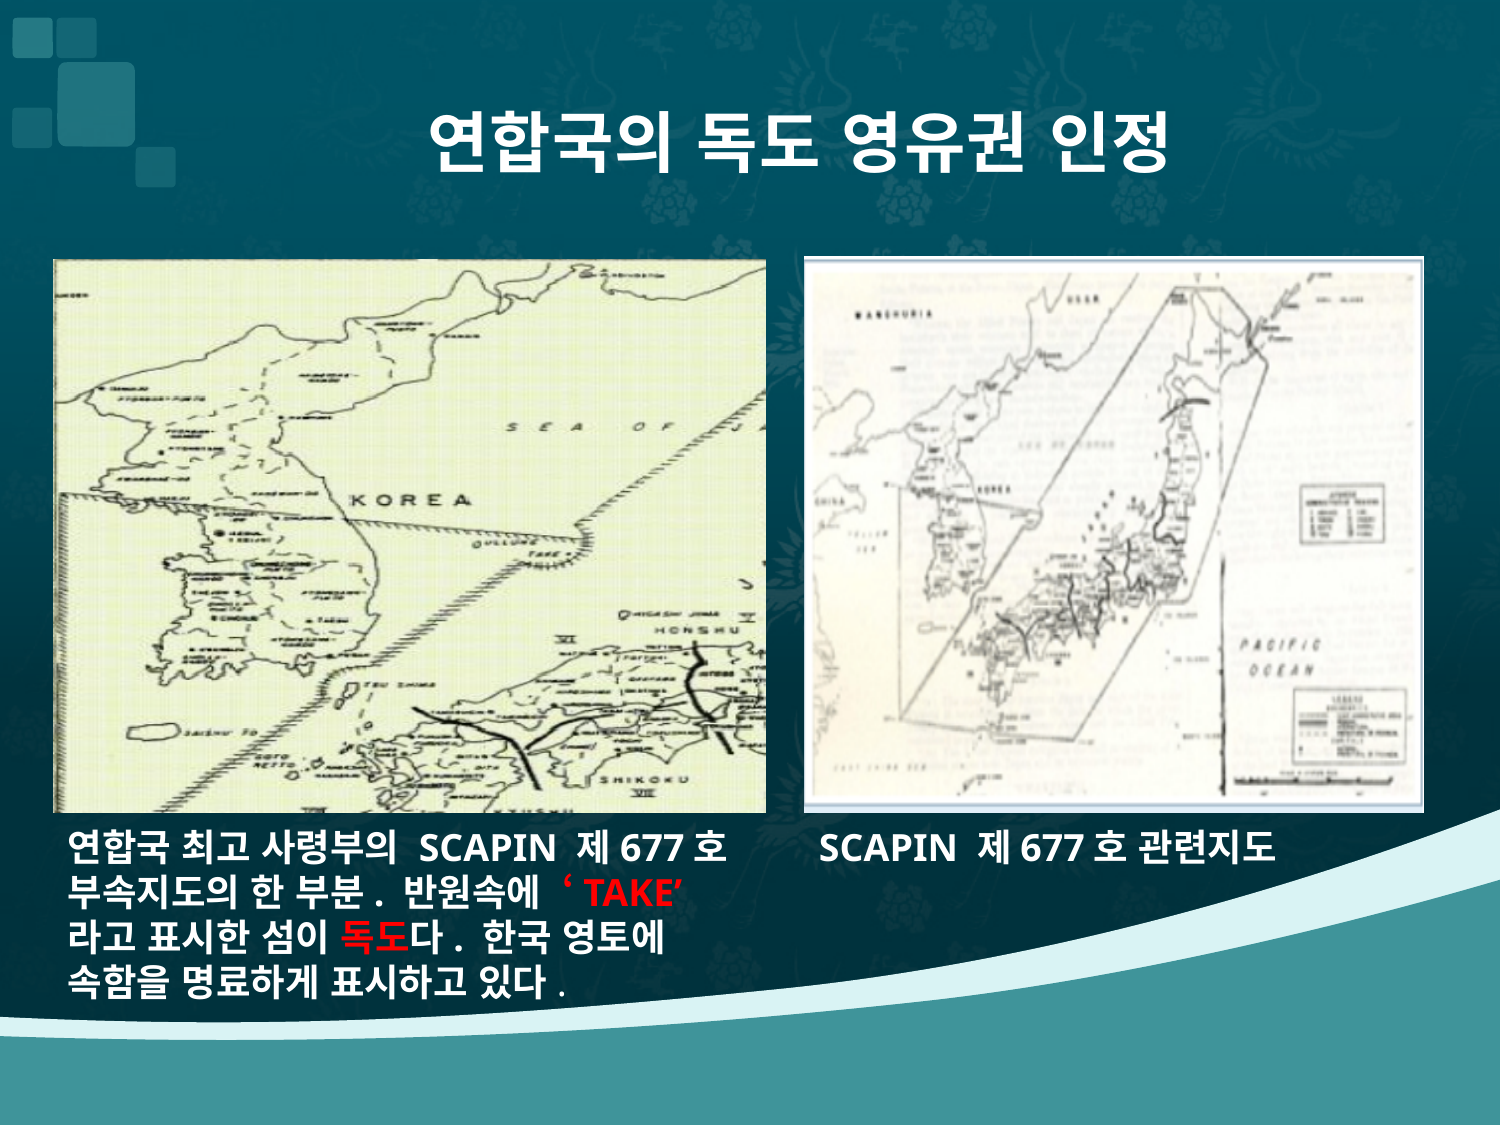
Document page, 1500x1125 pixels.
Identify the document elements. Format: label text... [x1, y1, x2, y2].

title 연합국의 독도 영유권 인정 [187, 58, 1414, 223]
picture [804, 256, 1424, 814]
picture [53, 259, 766, 814]
text_box SCAPIN 제677호 관련지도 [804, 818, 1429, 877]
text_box 연합국 최고 사령부의 SCAPIN 제677호 부속지도의 한 부분. 반원속에 ‘TAKE’라고 표시한 섬이 독도다. 한국 영토에 속함을 명료하게 표시하고 있다. [53, 819, 766, 1012]
